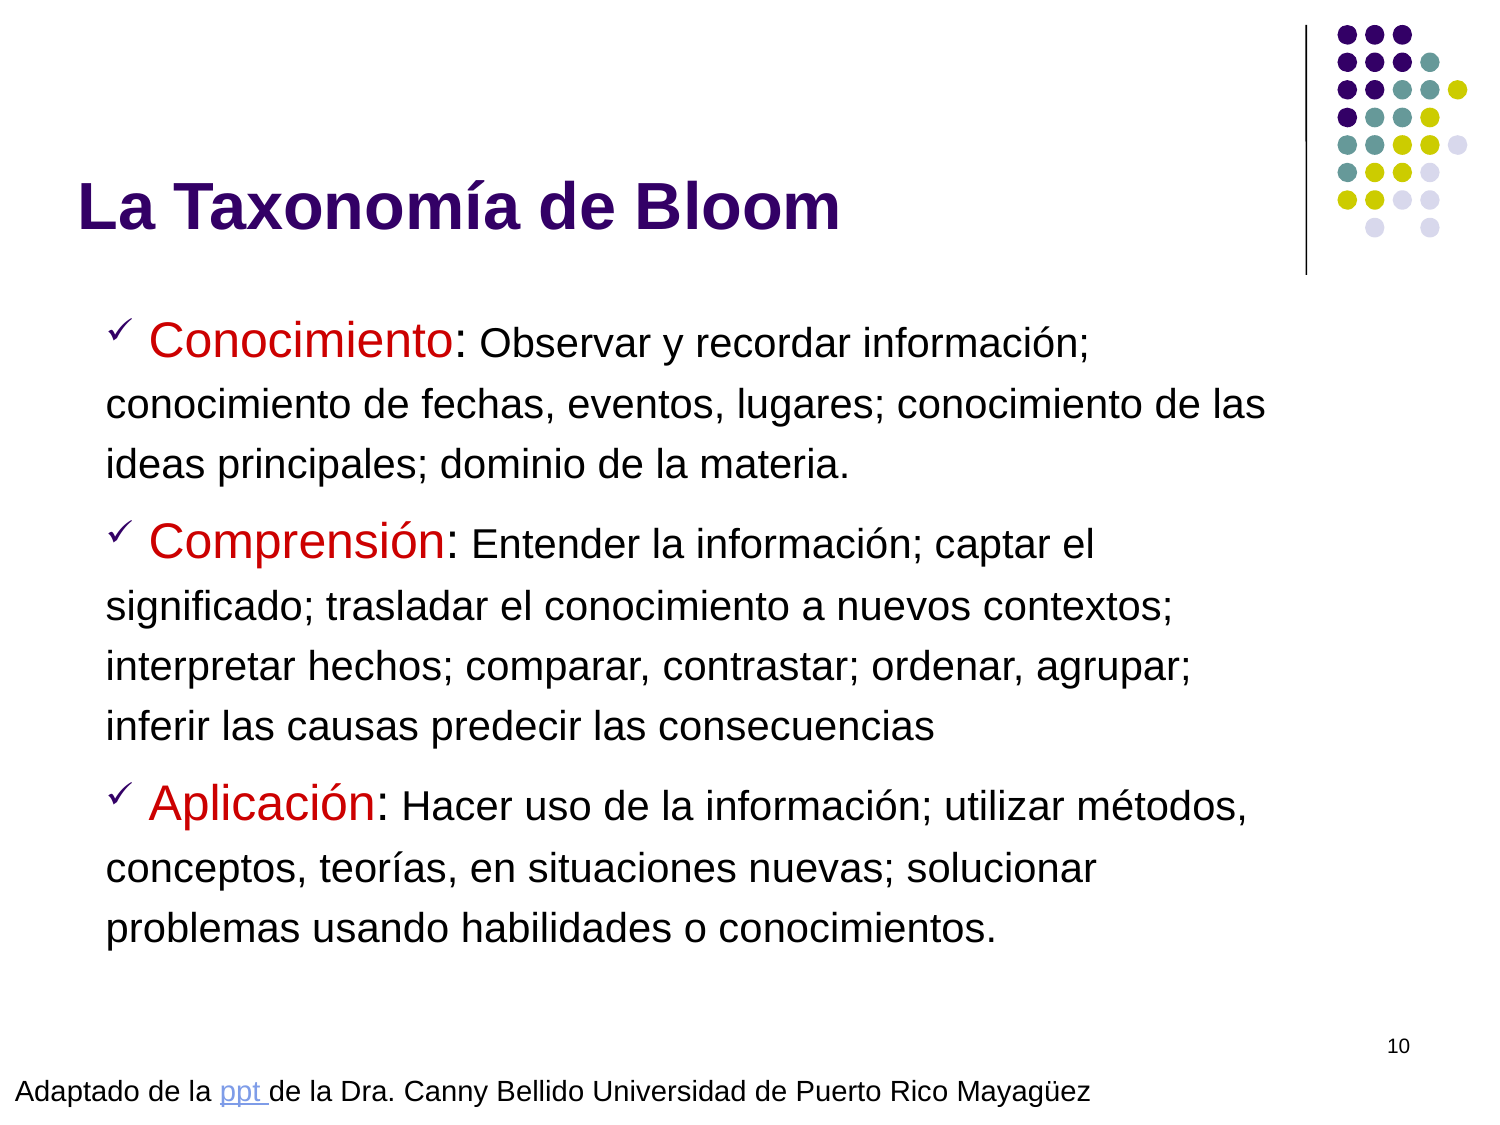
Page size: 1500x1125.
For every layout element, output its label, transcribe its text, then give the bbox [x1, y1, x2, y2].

title La Taxonomía de Bloom [62, 37, 1301, 251]
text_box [0, 1024, 1500, 1116]
list Conocimiento: Observar y recordar información; conocimiento de fechas, eventos, lugares; conocimiento de las ideas principales; dominio de la materia. Comprensión: Entender la información; captar el significado; trasladar el conocimiento a nuevos contextos; interpretar hechos; comparar, contrastar; ordenar, agrupar; inferir las causas predecir las consecuencias Aplicación: Hacer uso de la información; utilizar métodos, conceptos, teorías, en situaciones nuevas; solucionar problemas usando habilidades o conocimientos. [74, 287, 1301, 1012]
